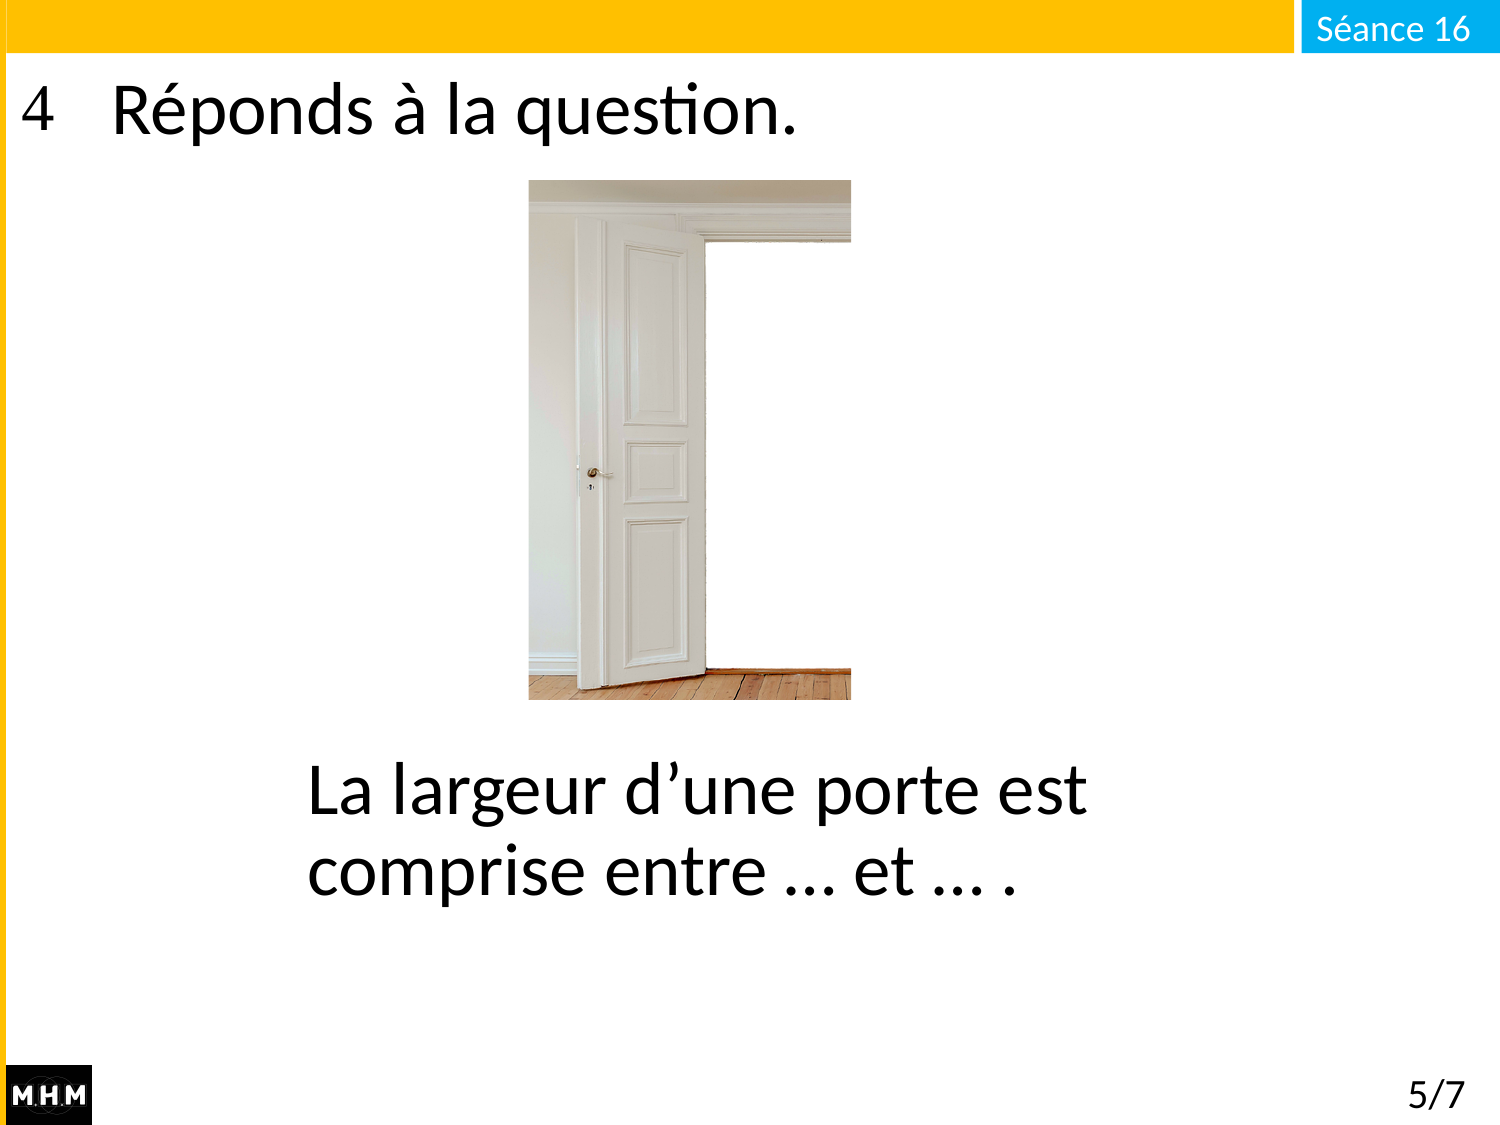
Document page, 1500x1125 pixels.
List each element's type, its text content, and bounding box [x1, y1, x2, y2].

title Réponds à la question. [96, 60, 1391, 160]
text_box La largeur d’une porte est comprise entre … et … . [292, 699, 1282, 963]
list 5/7 [1373, 1064, 1500, 1125]
picture [528, 179, 852, 700]
picture [6, 1065, 92, 1125]
